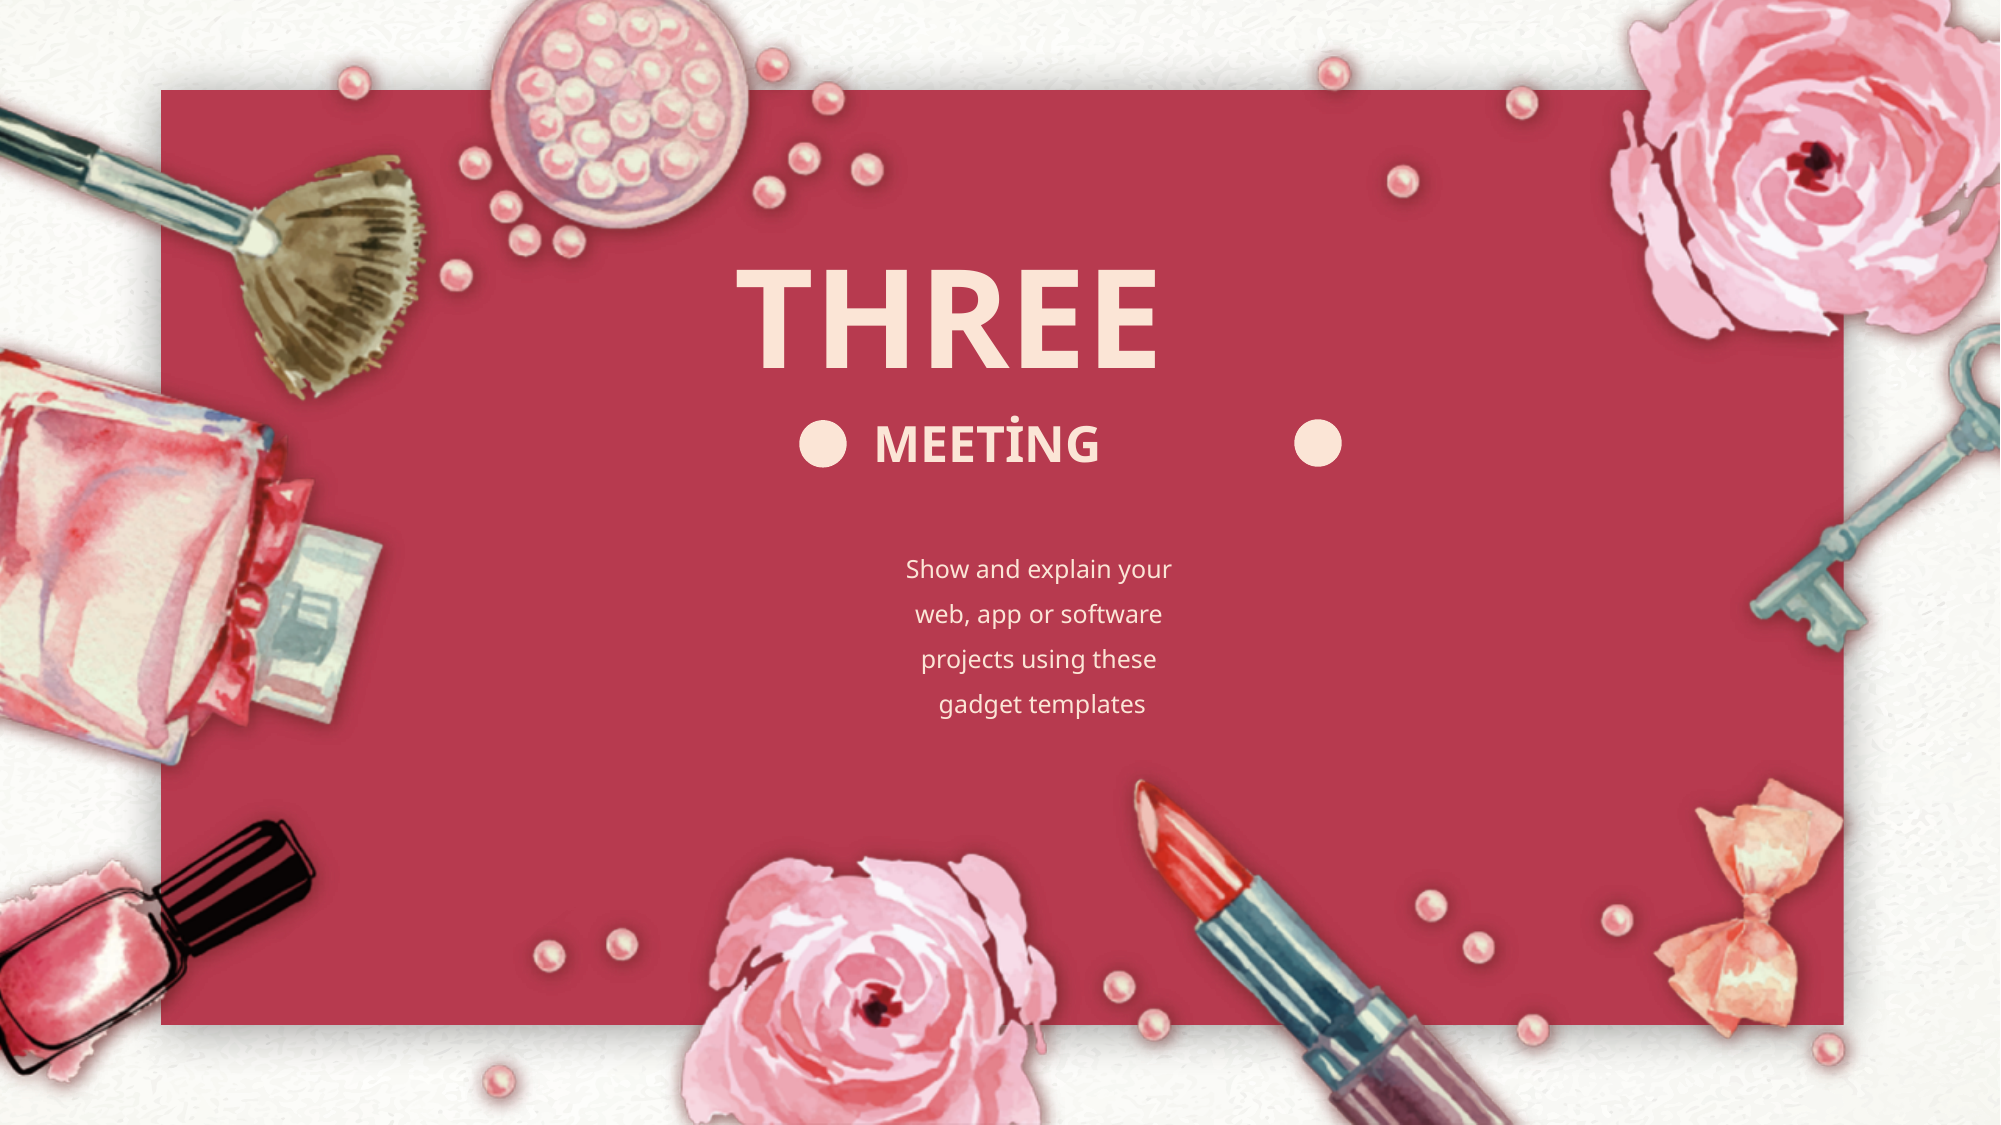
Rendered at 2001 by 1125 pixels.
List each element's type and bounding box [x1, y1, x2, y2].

picture [0, 0, 2000, 1125]
text_box [799, 405, 1342, 481]
